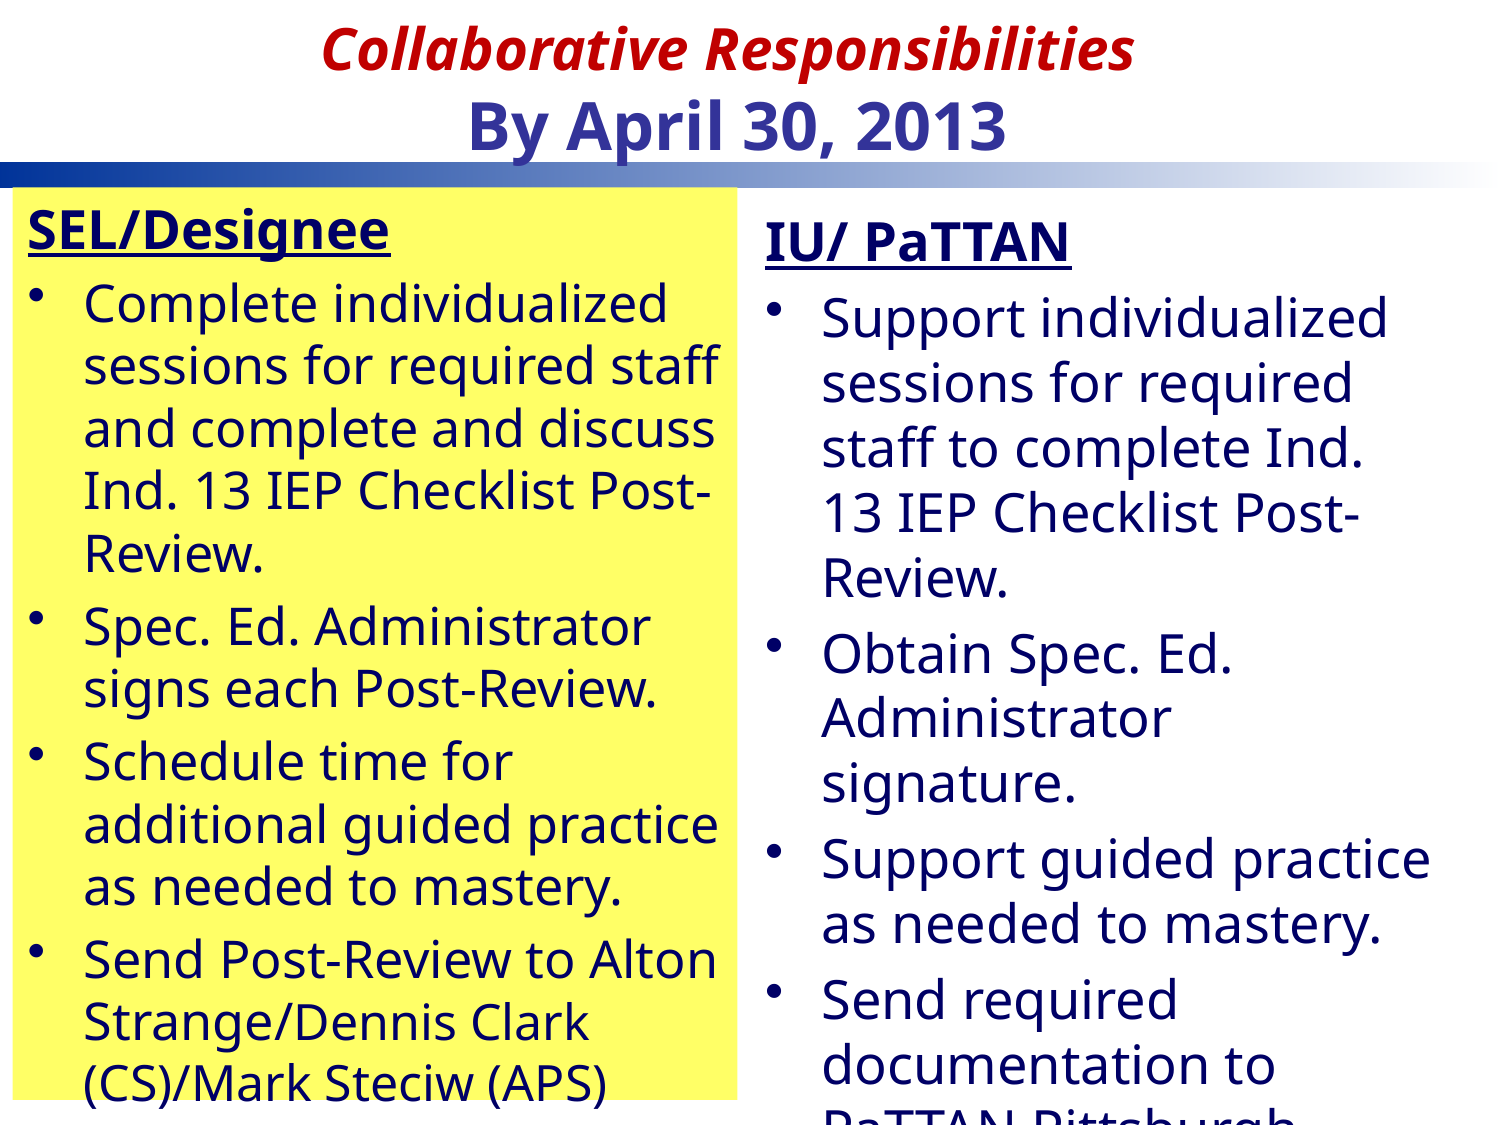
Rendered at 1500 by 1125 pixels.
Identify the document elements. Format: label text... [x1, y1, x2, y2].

title Collaborative Responsibilities By April 30, 2013 [62, 24, 1413, 143]
list SEL/Designee Complete individualized sessions for required staff and complete and discuss Ind. 13 IEP Checklist Post-Review. Spec. Ed. Administrator signs each Post-Review. Schedule time for additional guided practice as needed to mastery. Send Post-Review to Alton Strange/Dennis Clark (CS)/Mark Steciw (APS) [12, 187, 738, 1100]
list IU/ PaTTAN Support individualized sessions for required staff to complete Ind. 13 IEP Checklist Post-Review. Obtain Spec. Ed. Administrator signature. Support guided practice as needed to mastery. Send required documentation to PaTTAN Pittsburgh. [750, 200, 1450, 1075]
